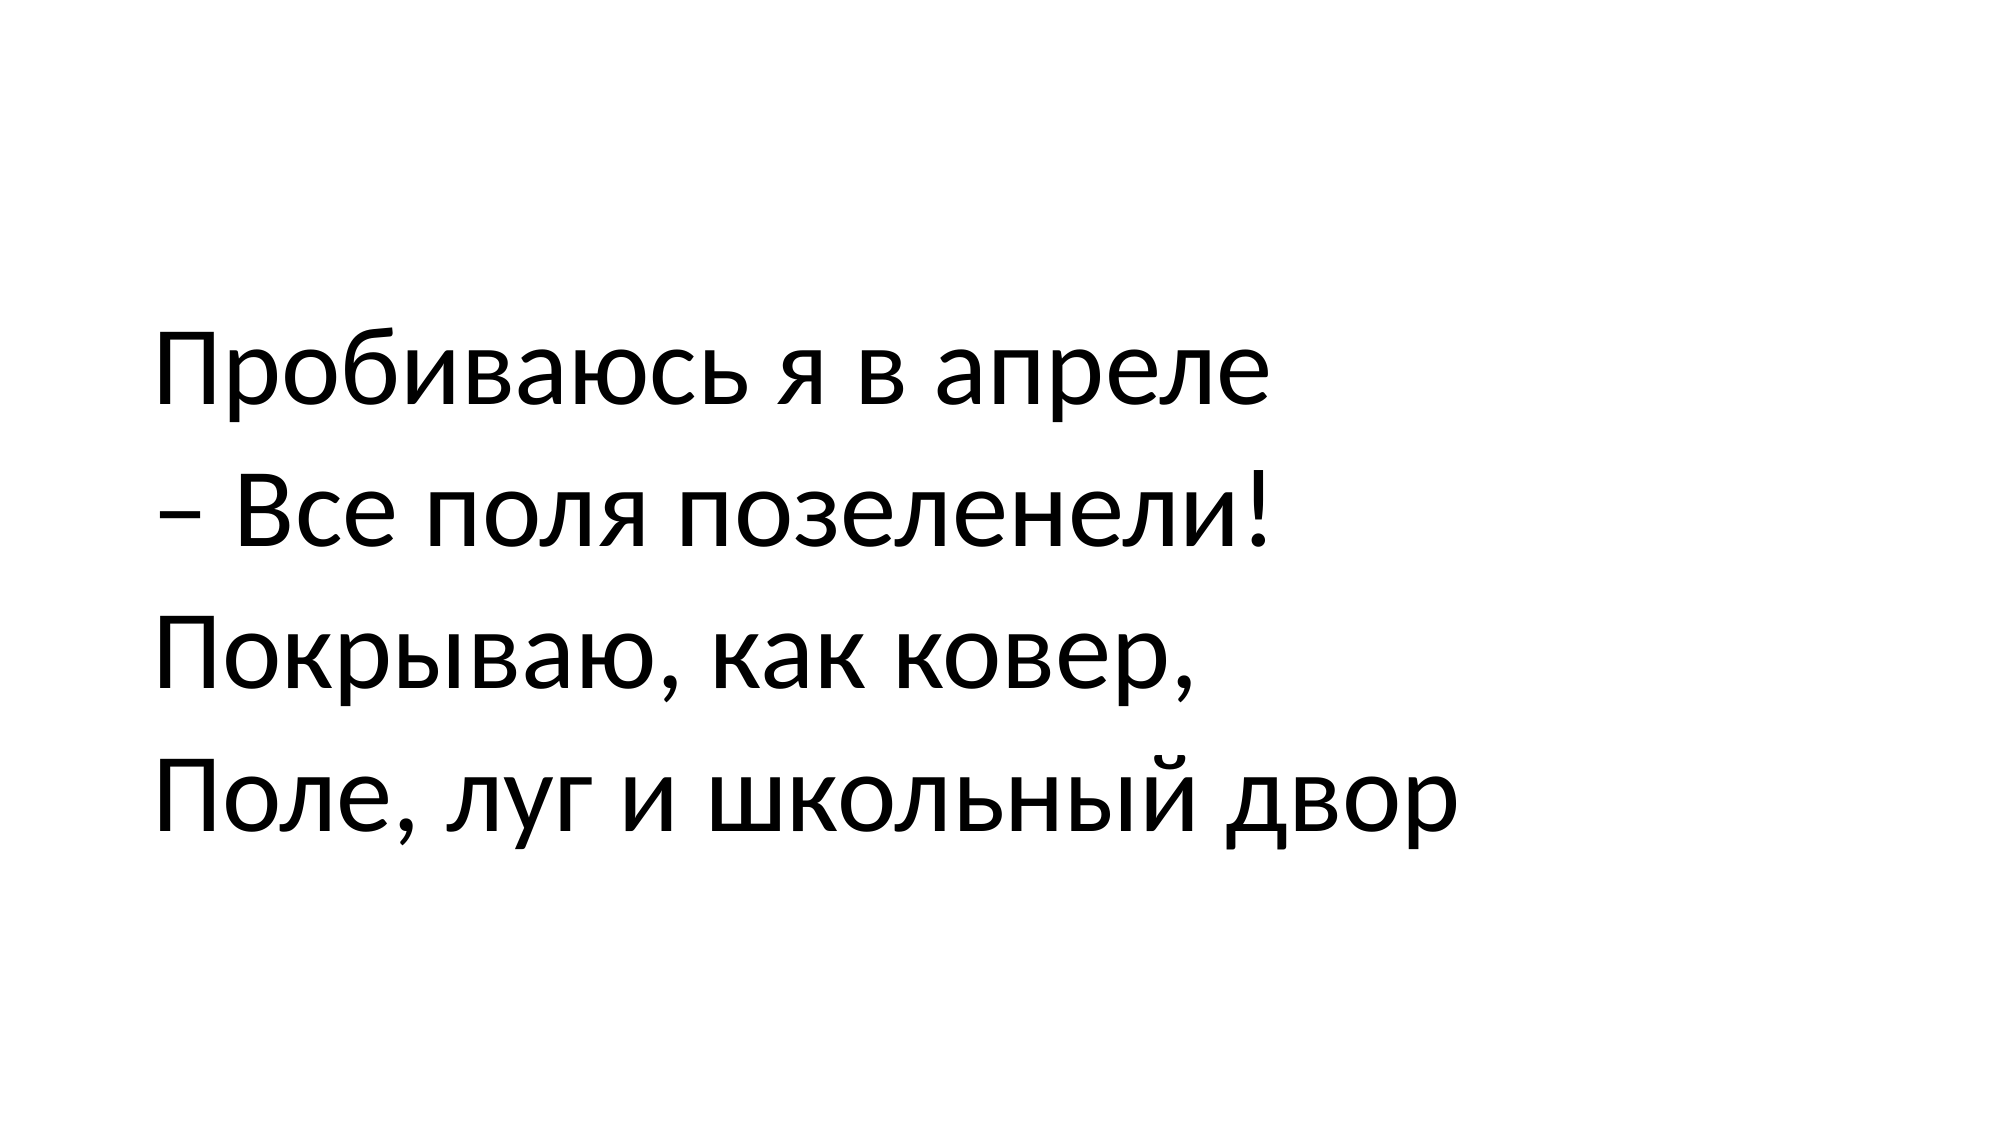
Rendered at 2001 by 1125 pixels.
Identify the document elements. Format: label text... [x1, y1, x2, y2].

list Пробиваюсь я в апреле – Все поля позеленели! Покрываю, как ковер, Поле, луг и школьный двор [137, 299, 1863, 1014]
